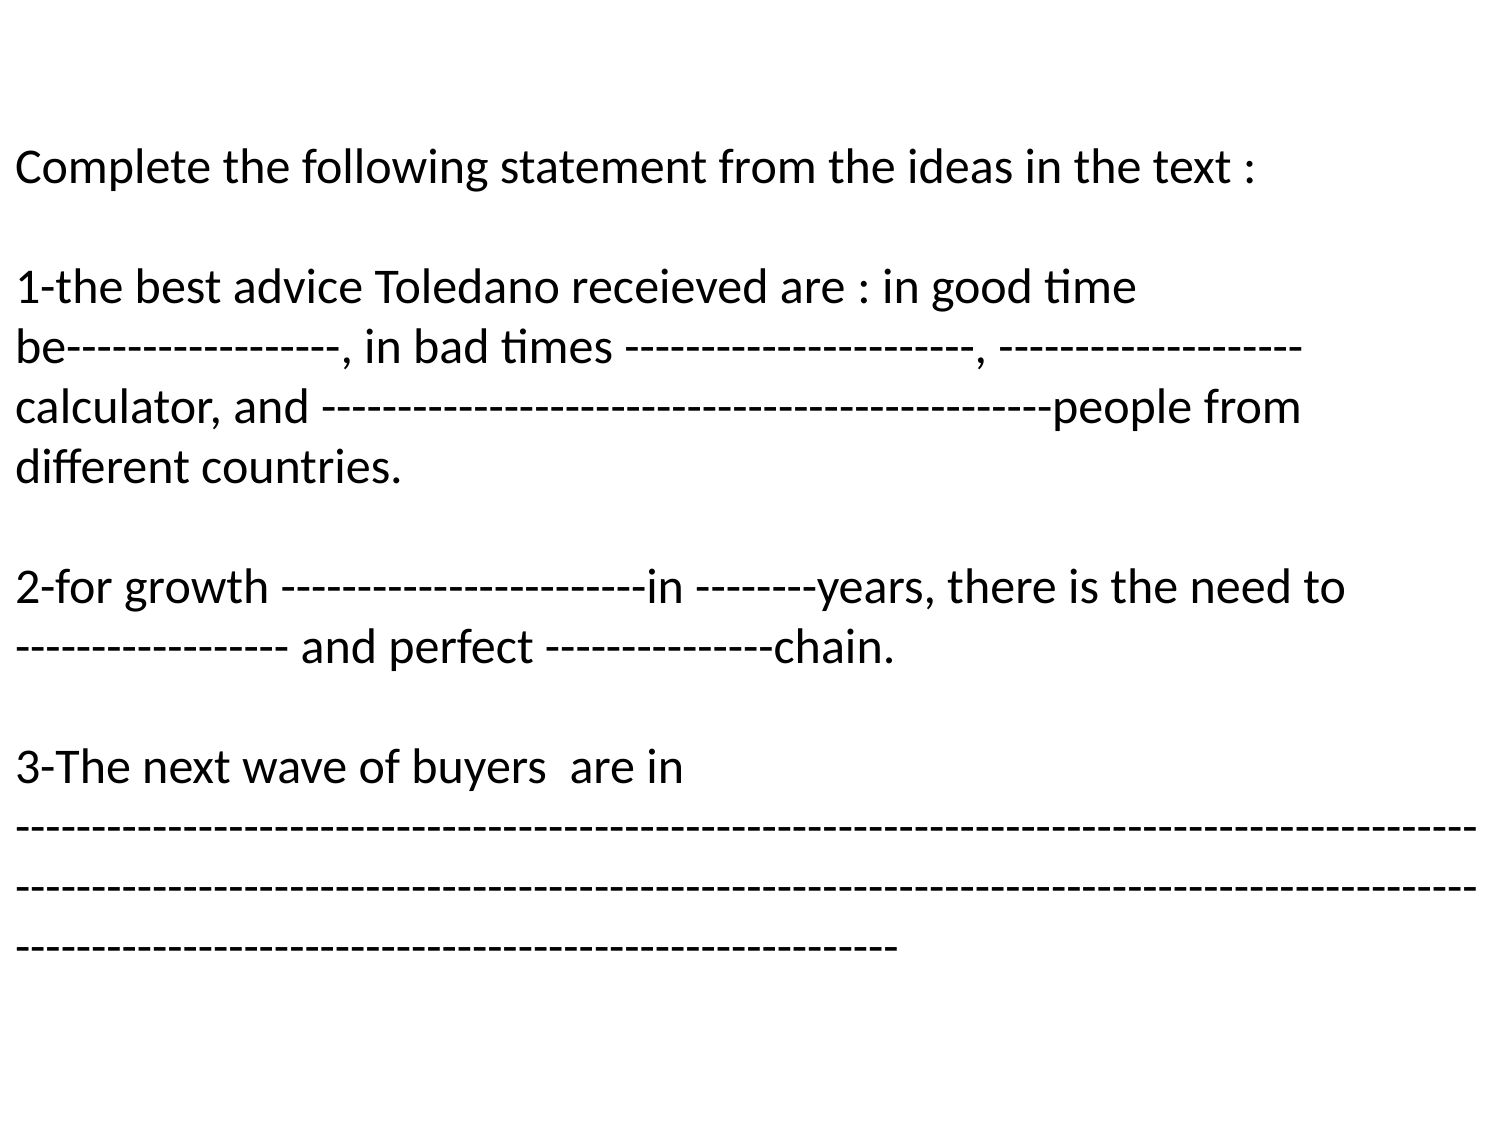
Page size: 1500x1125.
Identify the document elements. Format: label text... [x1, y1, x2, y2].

text_box Complete the following statement from the ideas in the text : 1-the best advice Toledano receieved are : in good time be------------------, in bad times -----------------------, --------------------calculator, and ------------------------------------------------people from different countries. 2-for growth ------------------------in --------years, there is the need to ------------------ and perfect ---------------chain. 3-The next wave of buyers are in ---------------------------------------------------------------------------------------------------------------------------------------------------------------------------------------------------------------------------------------------------------- [0, 126, 1500, 982]
